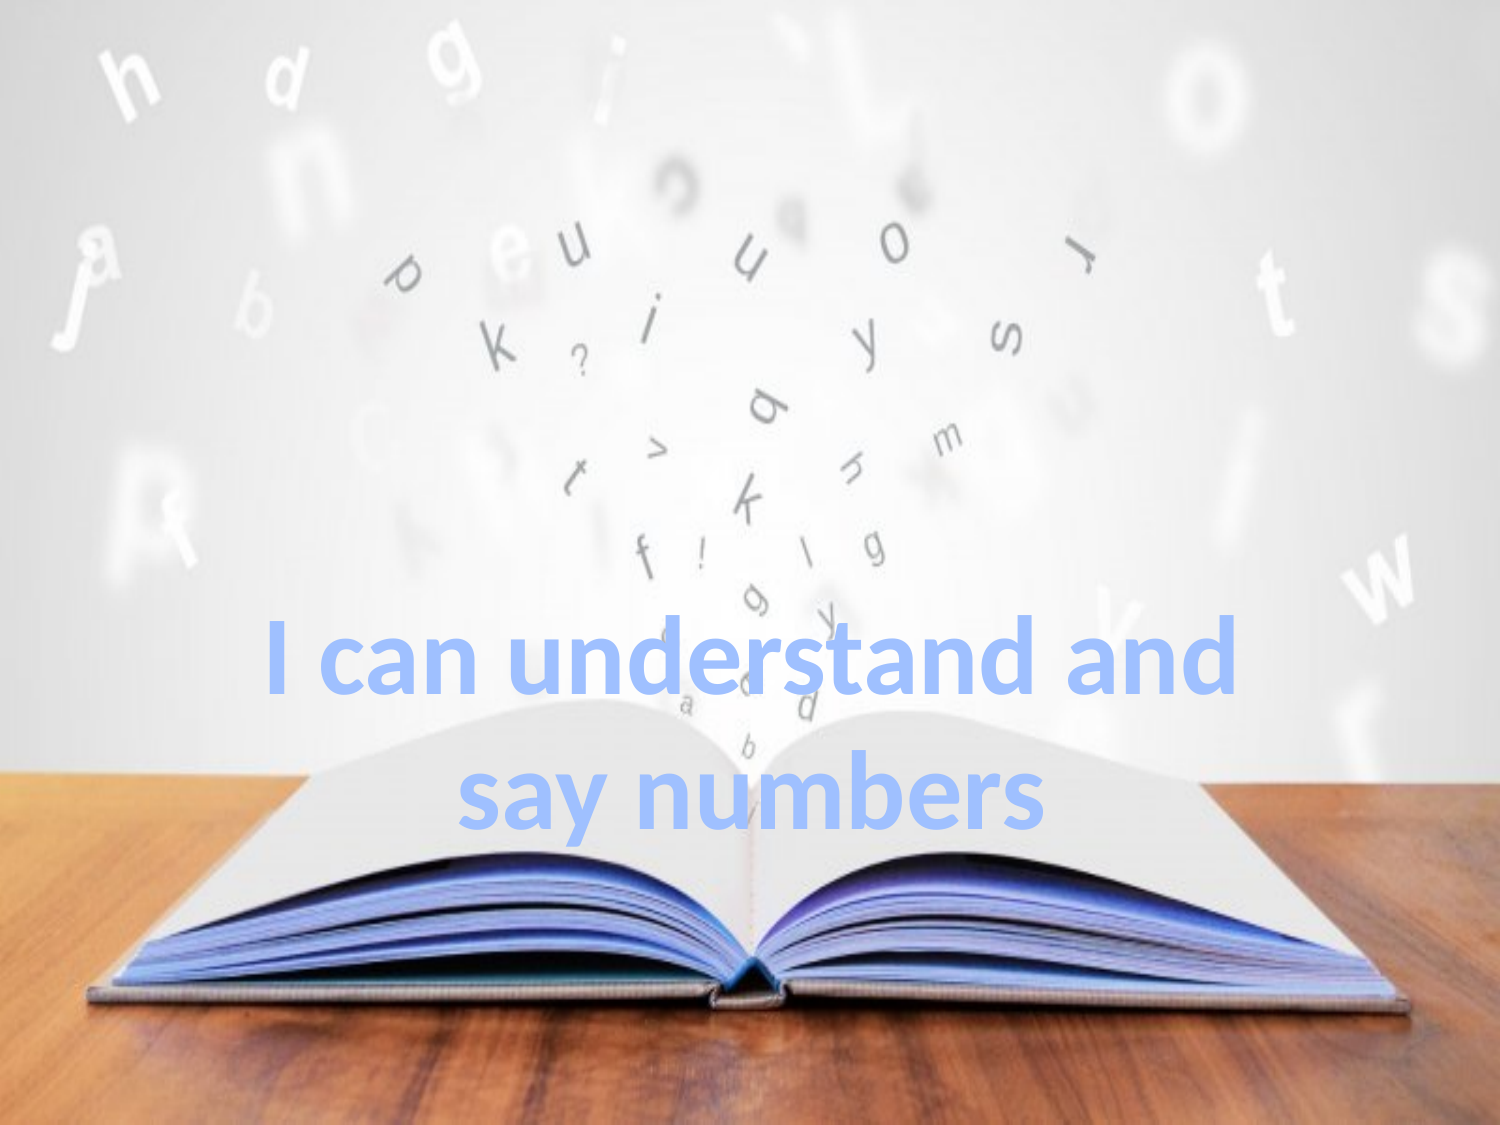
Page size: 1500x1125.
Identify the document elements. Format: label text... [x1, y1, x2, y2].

picture [0, 0, 1500, 1125]
text_box I can understand and say numbers [247, 574, 1256, 860]
